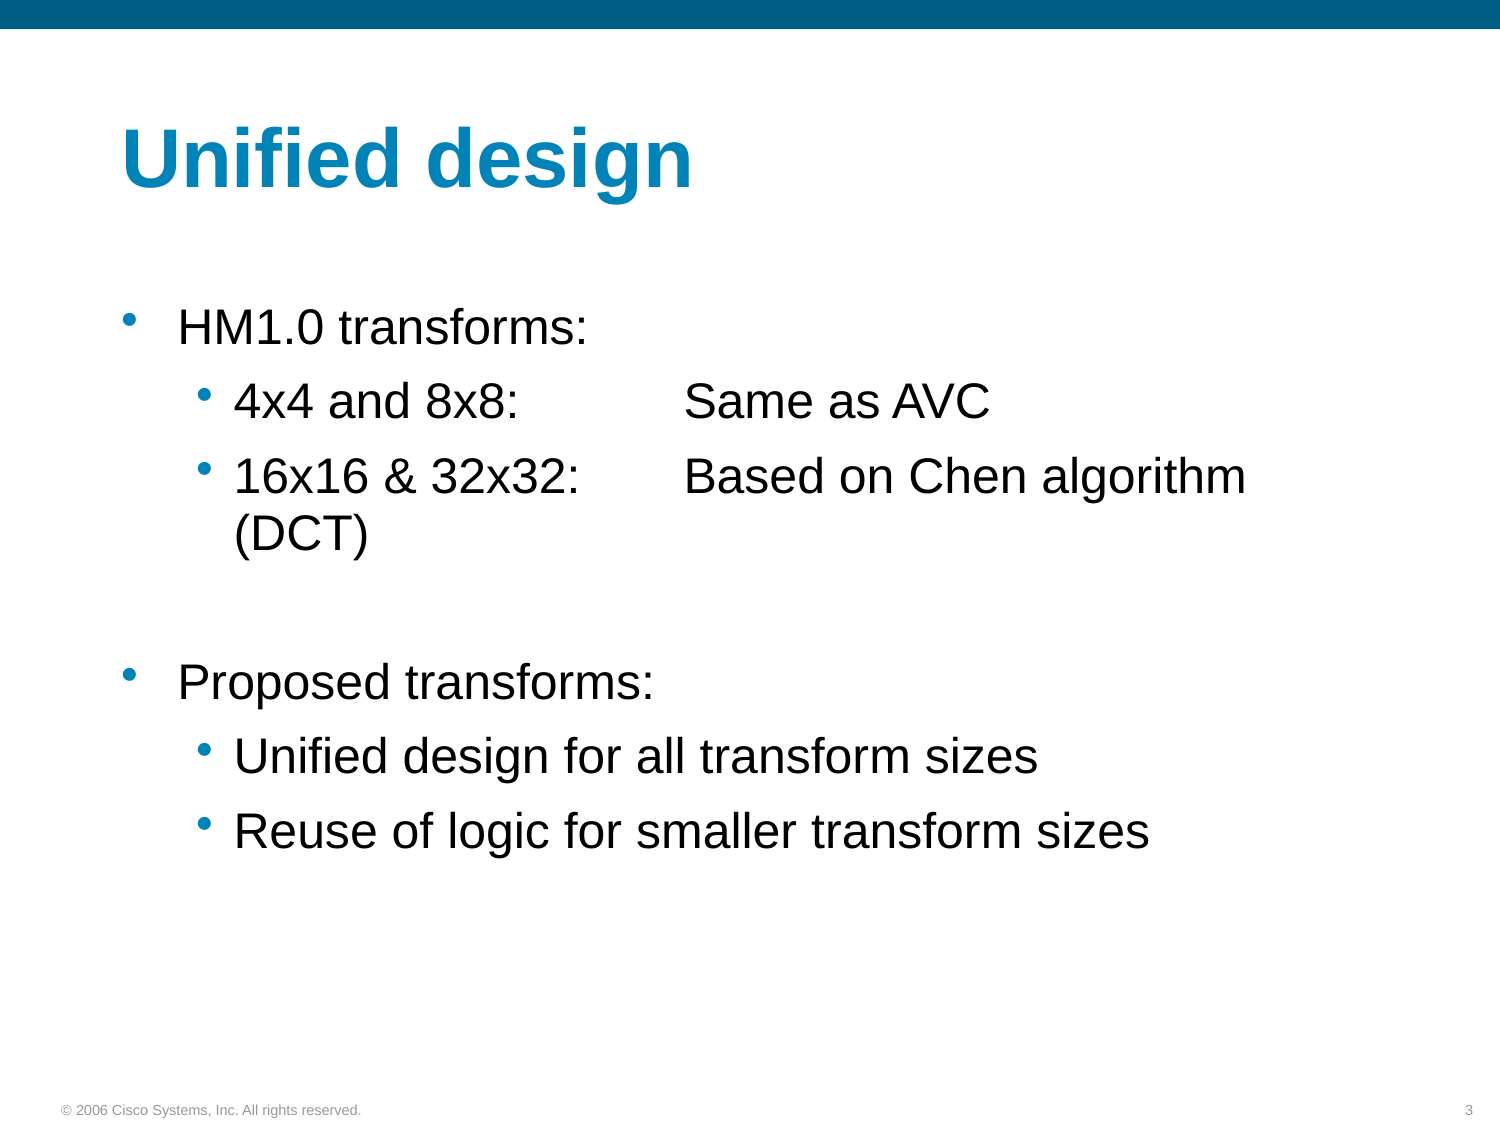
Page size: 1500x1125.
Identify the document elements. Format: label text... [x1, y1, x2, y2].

list HM1.0 transforms: 4x4 and 8x8: Same as AVC 16x16 & 32x32: Based on Chen algorithm (DCT) Proposed transforms: Unified design for all transform sizes Reuse of logic for smaller transform sizes [107, 291, 1411, 901]
title Unified design [107, 74, 1444, 213]
